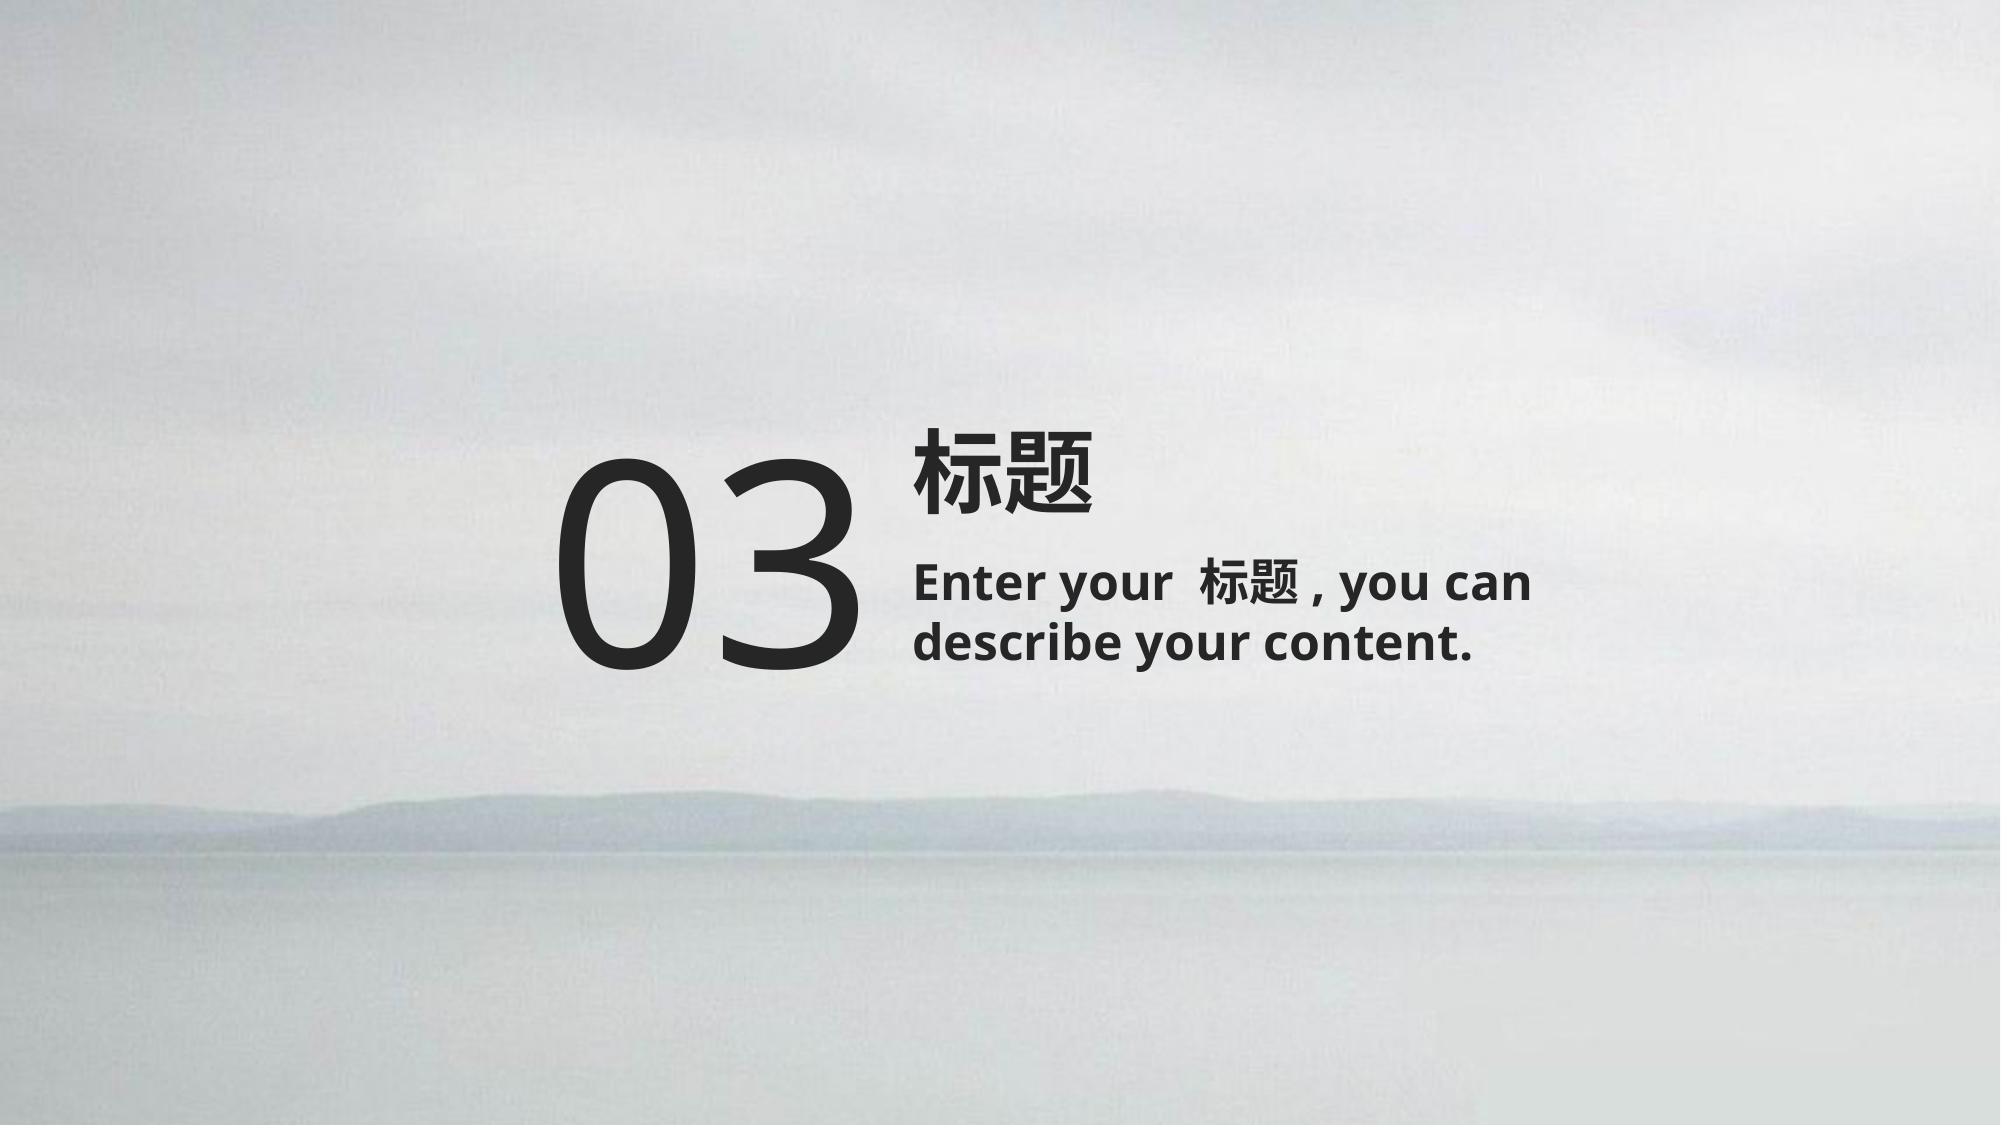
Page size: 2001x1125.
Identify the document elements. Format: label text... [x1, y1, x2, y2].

text_box Enter your 标题, you can describe your content. [957, 542, 1713, 678]
text_box 03 [464, 372, 957, 732]
text_box 标题 [957, 407, 1471, 533]
picture [0, 0, 2001, 1125]
